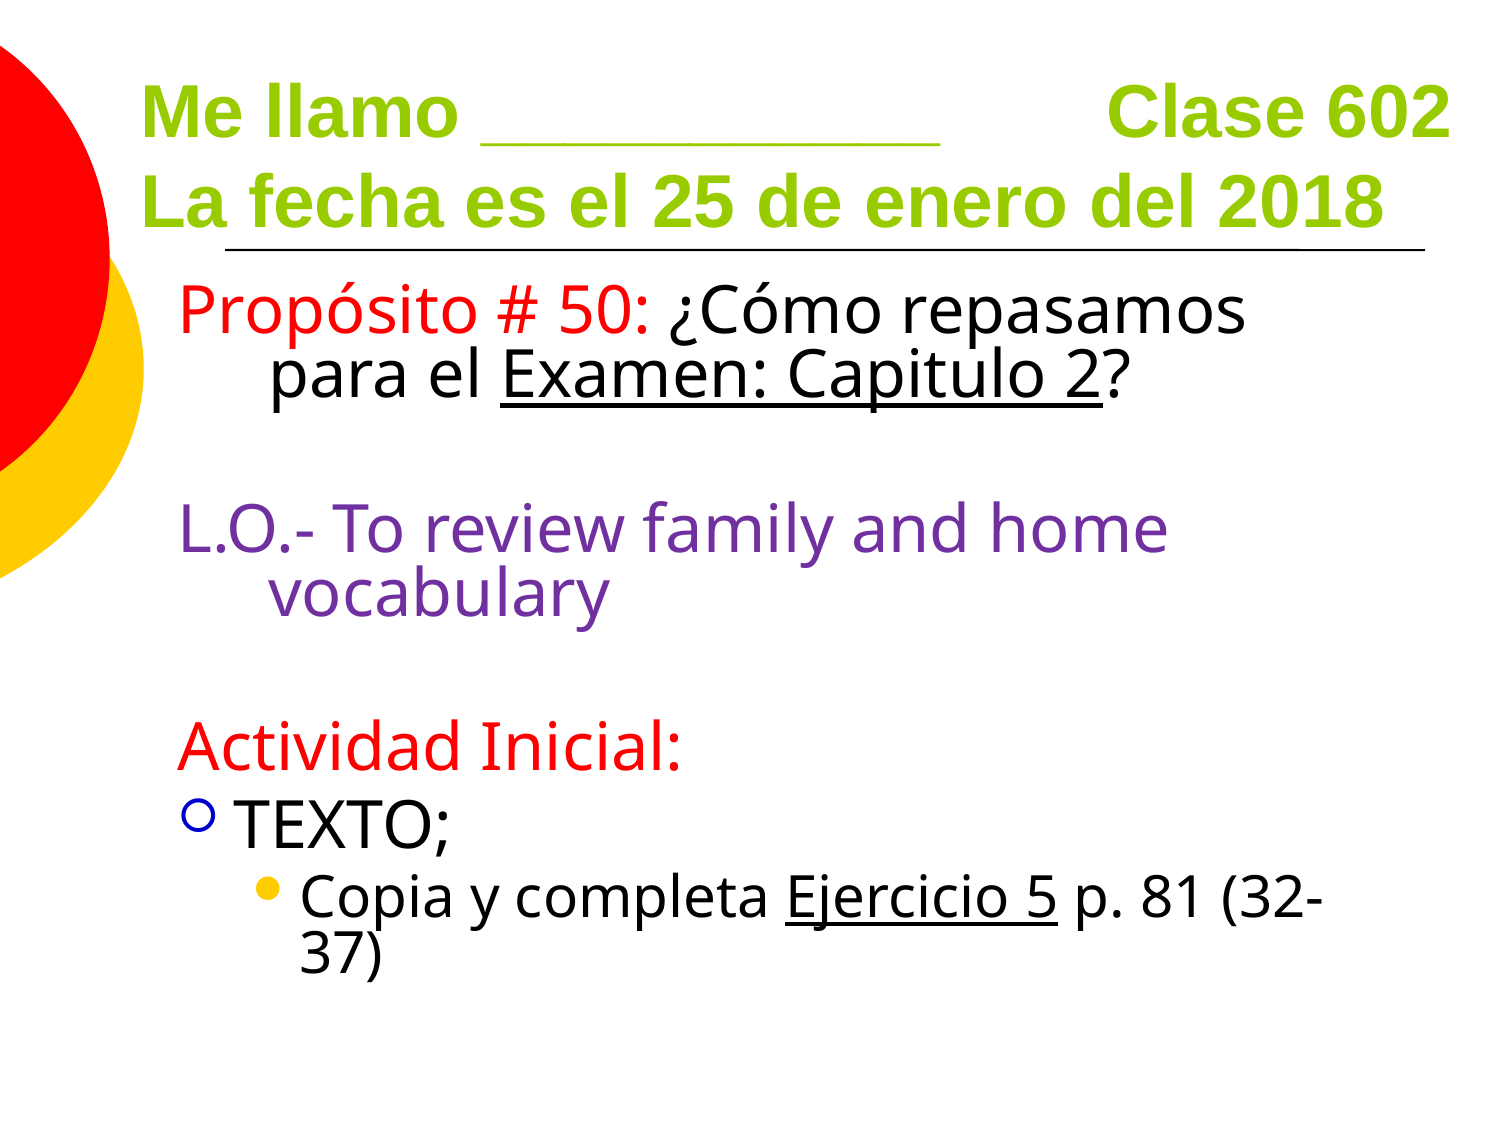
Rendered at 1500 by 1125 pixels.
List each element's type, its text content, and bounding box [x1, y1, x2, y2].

title Me llamo ___________ Clase 602 La fecha es el 25 de enero del 2018 [125, 62, 1500, 250]
list Propósito # 50: ¿Cómo repasamos para el Examen: Capitulo 2? L.O.- To review family and home vocabulary Actividad Inicial: TEXTO; Copia y completa Ejercicio 5 p. 81 (32-37) [162, 275, 1413, 1094]
